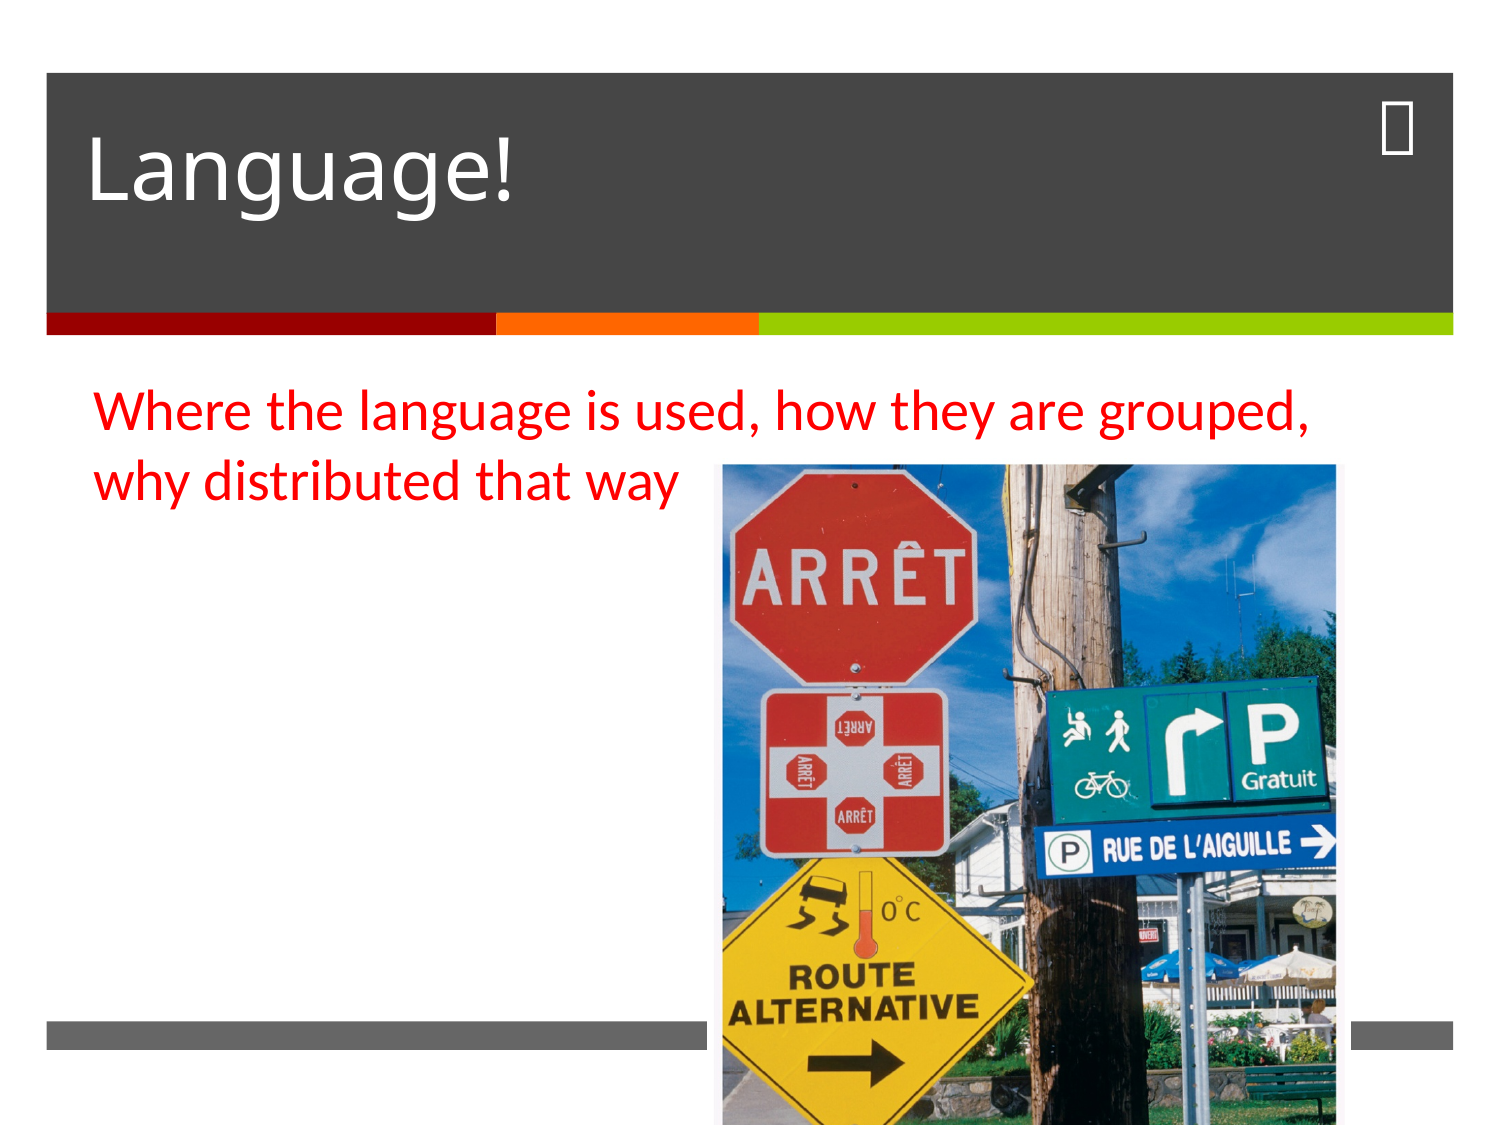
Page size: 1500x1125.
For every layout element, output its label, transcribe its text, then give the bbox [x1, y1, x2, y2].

title Language! [69, 46, 1351, 226]
picture [706, 457, 1351, 1125]
subtitle Where the language is used, how they are grouped, why distributed that way [78, 179, 1423, 1050]
